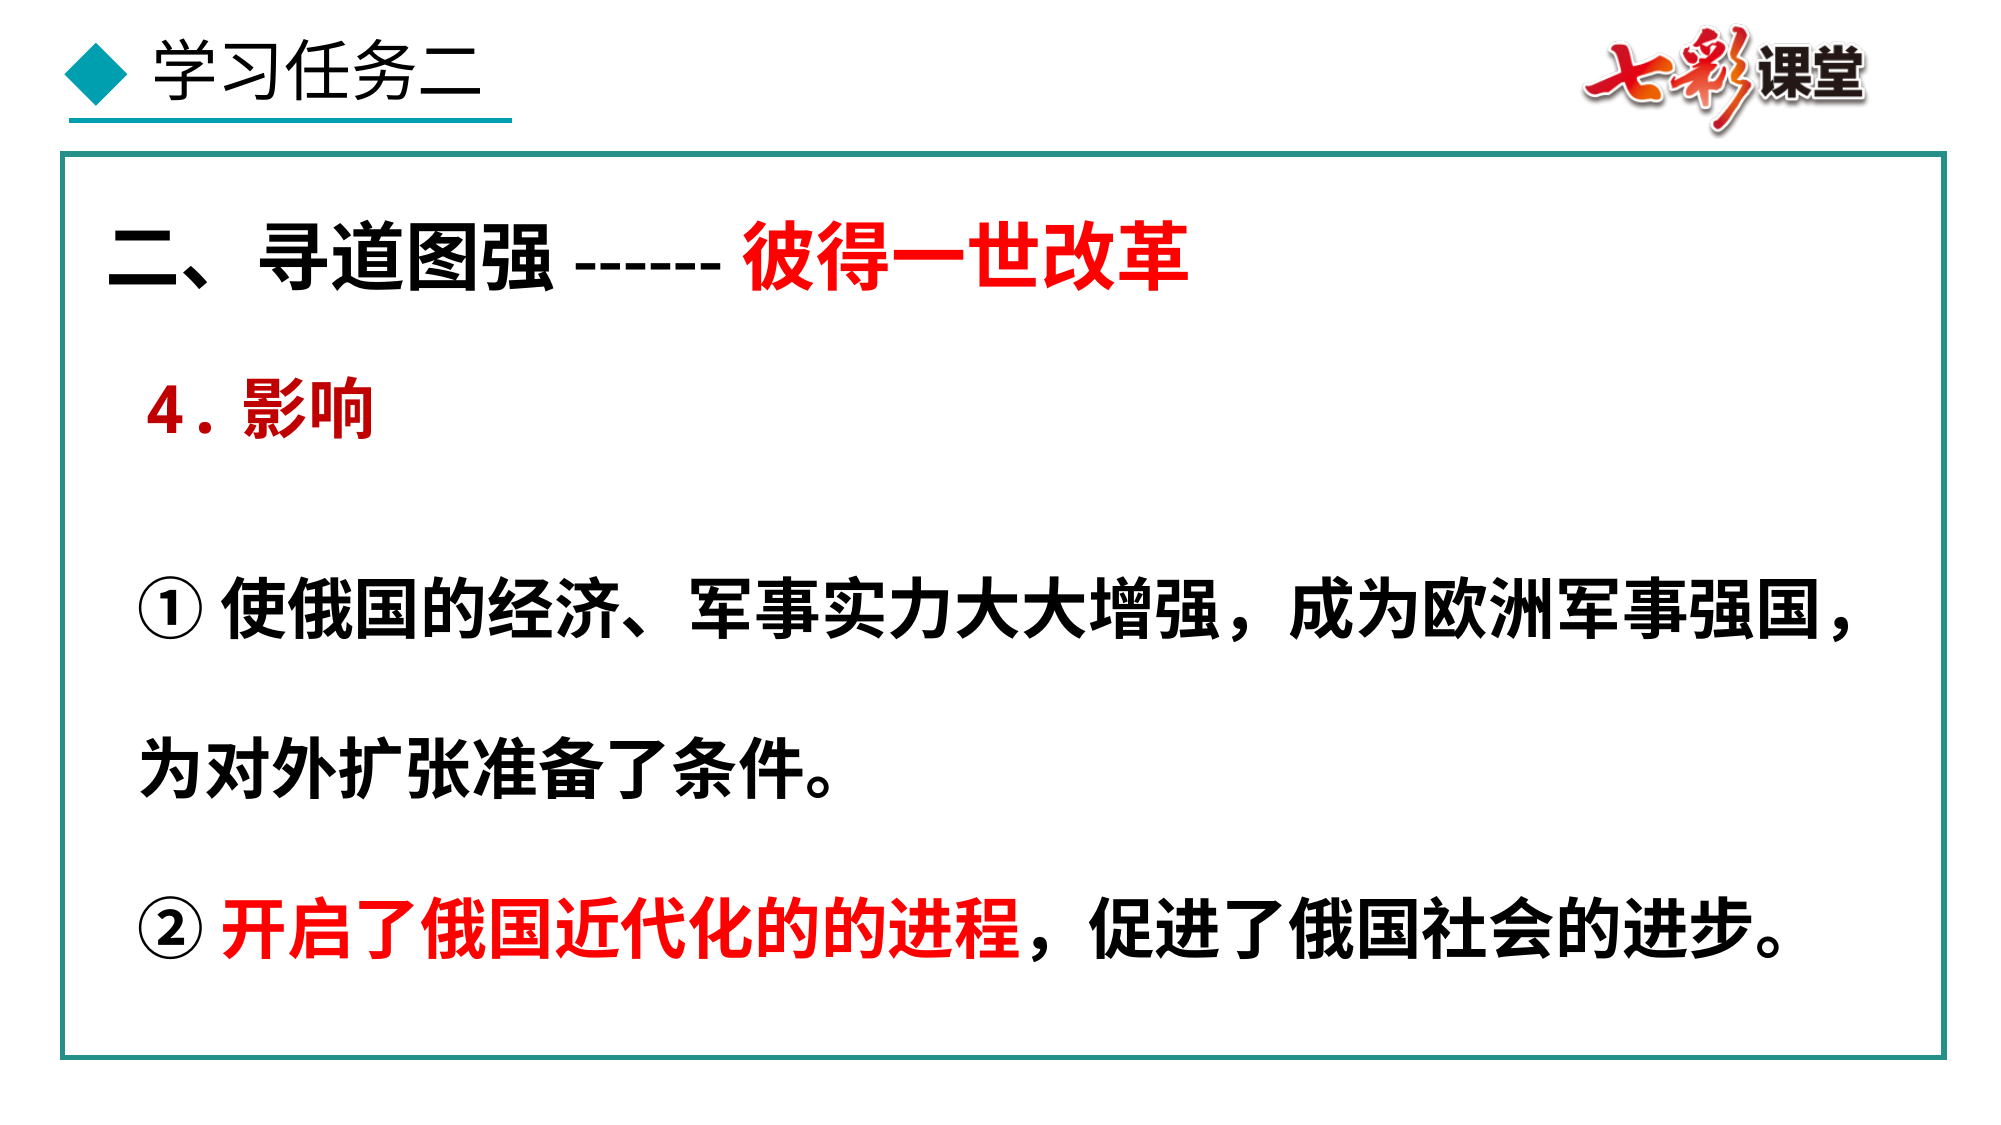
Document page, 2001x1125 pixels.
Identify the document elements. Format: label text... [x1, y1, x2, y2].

text_box 4.影响 [122, 359, 399, 455]
text_box 二、寻道图强------彼得一世改革 [90, 202, 1652, 307]
picture [1578, 19, 1874, 139]
text_box ①使俄国的经济、军事实力大大增强，成为欧洲军事强国，为对外扩张准备了条件。 ②开启了俄国近代化的的进程，促进了俄国社会的进步。 [122, 479, 1907, 975]
